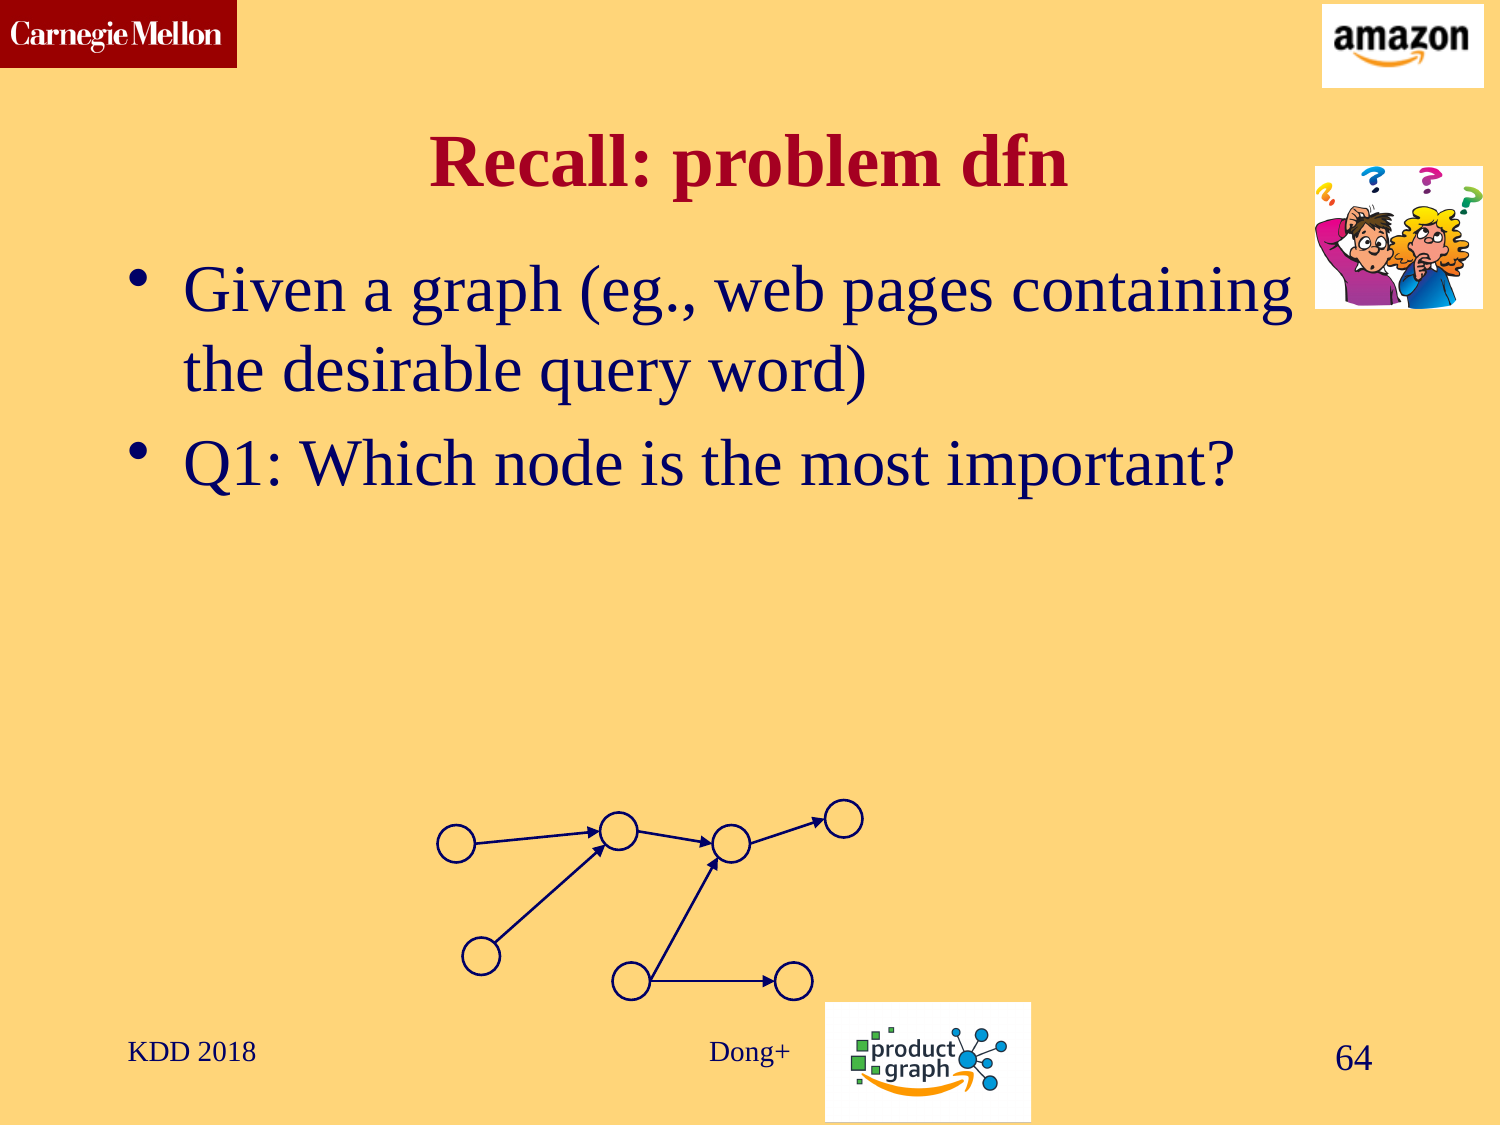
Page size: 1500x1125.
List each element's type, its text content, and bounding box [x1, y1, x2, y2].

list Given a graph (eg., web pages containing the desirable query word) Q1: Which node is the most important? [112, 237, 1388, 1001]
footer Dong+ [512, 1024, 988, 1101]
picture [1315, 166, 1483, 309]
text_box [437, 799, 863, 1001]
slide_number KDD 2018 [112, 1024, 426, 1101]
title Recall: problem dfn [112, 99, 1388, 213]
picture [0, 0, 237, 68]
picture [1322, 4, 1484, 88]
slide_number 64 [1074, 1024, 1388, 1101]
